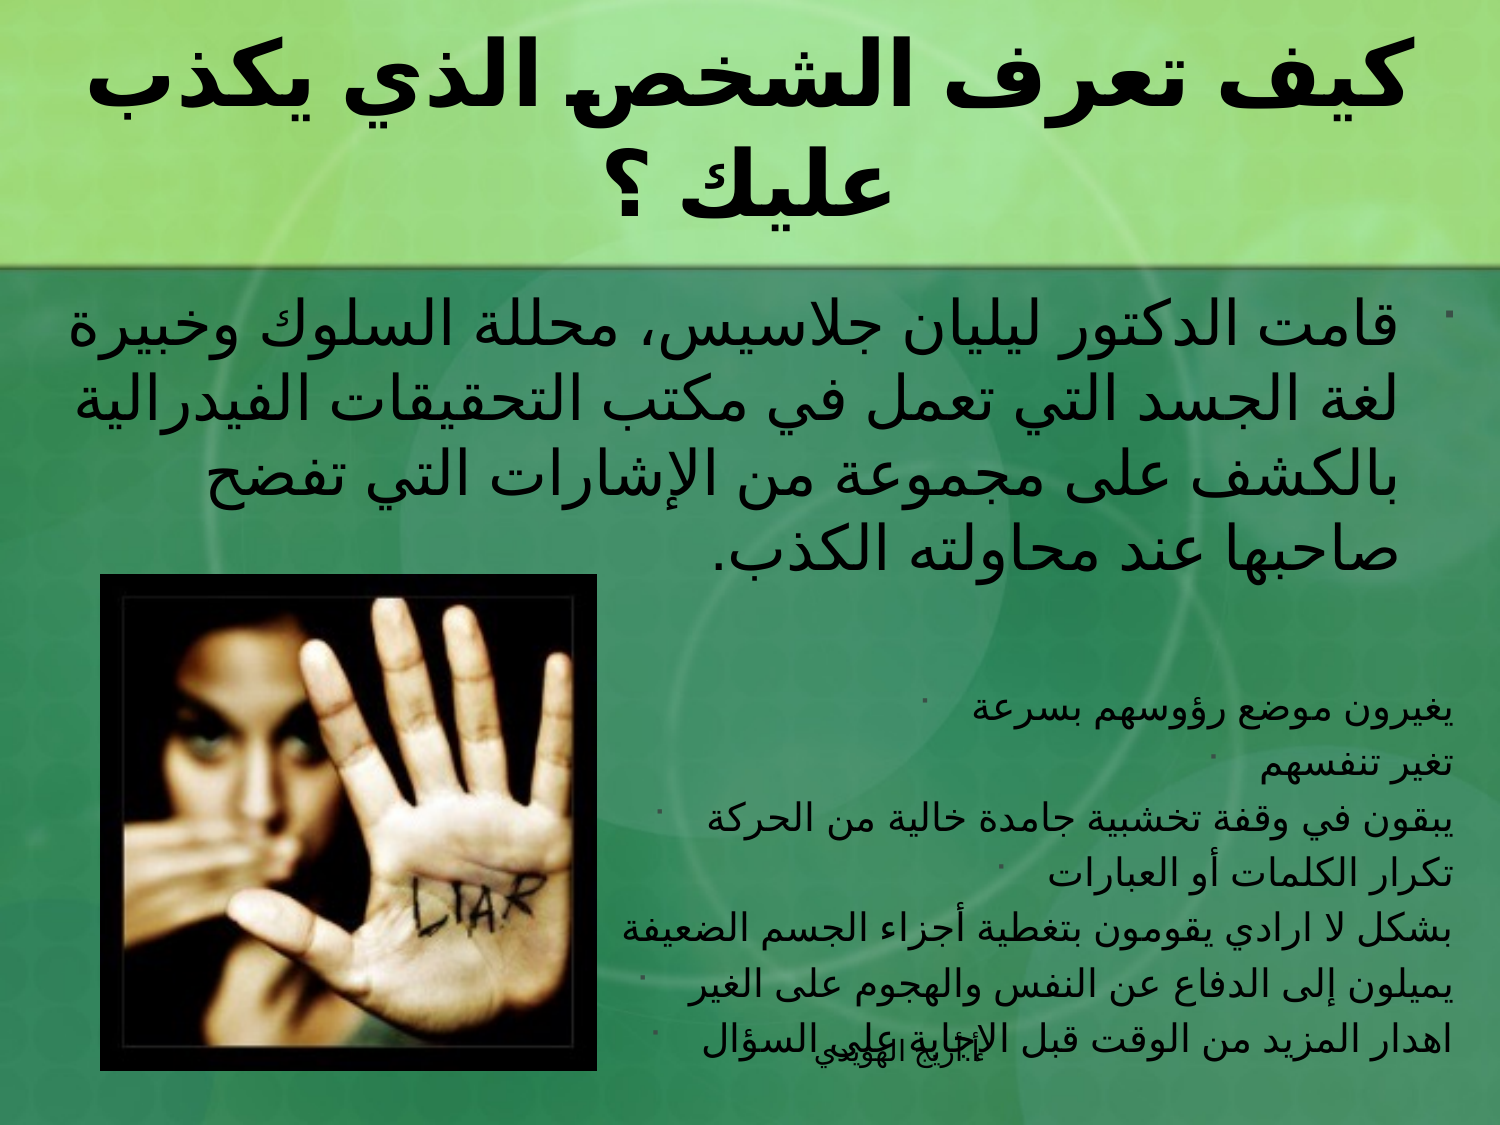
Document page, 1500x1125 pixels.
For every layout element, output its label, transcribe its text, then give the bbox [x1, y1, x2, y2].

title كيف تعرف الشخص الذي يكذب عليك ؟ [36, 24, 1463, 226]
picture [0, 0, 1500, 1125]
list قامت الدكتور ليليان جلاسيس، محللة السلوك وخبيرة لغة الجسد التي تعمل في مكتب التحقيقات الفيدرالية بالكشف على مجموعة من الإشارات التي تفضح صاحبها عند محاولته الكذب. يغيرون موضع رؤوسهم بسرعة تغير تنفسهم يبقون في وقفة تخشبية جامدة خالية من الحركة تكرار الكلمات أو العبارات بشكل لا ارادي يقومون بتغطية أجزاء الجسم الضعيفة يميلون إلى الدفاع عن النفس والهجوم على الغير اهدار المزيد من الوقت قبل الإجابة على السؤال [36, 274, 1463, 1101]
